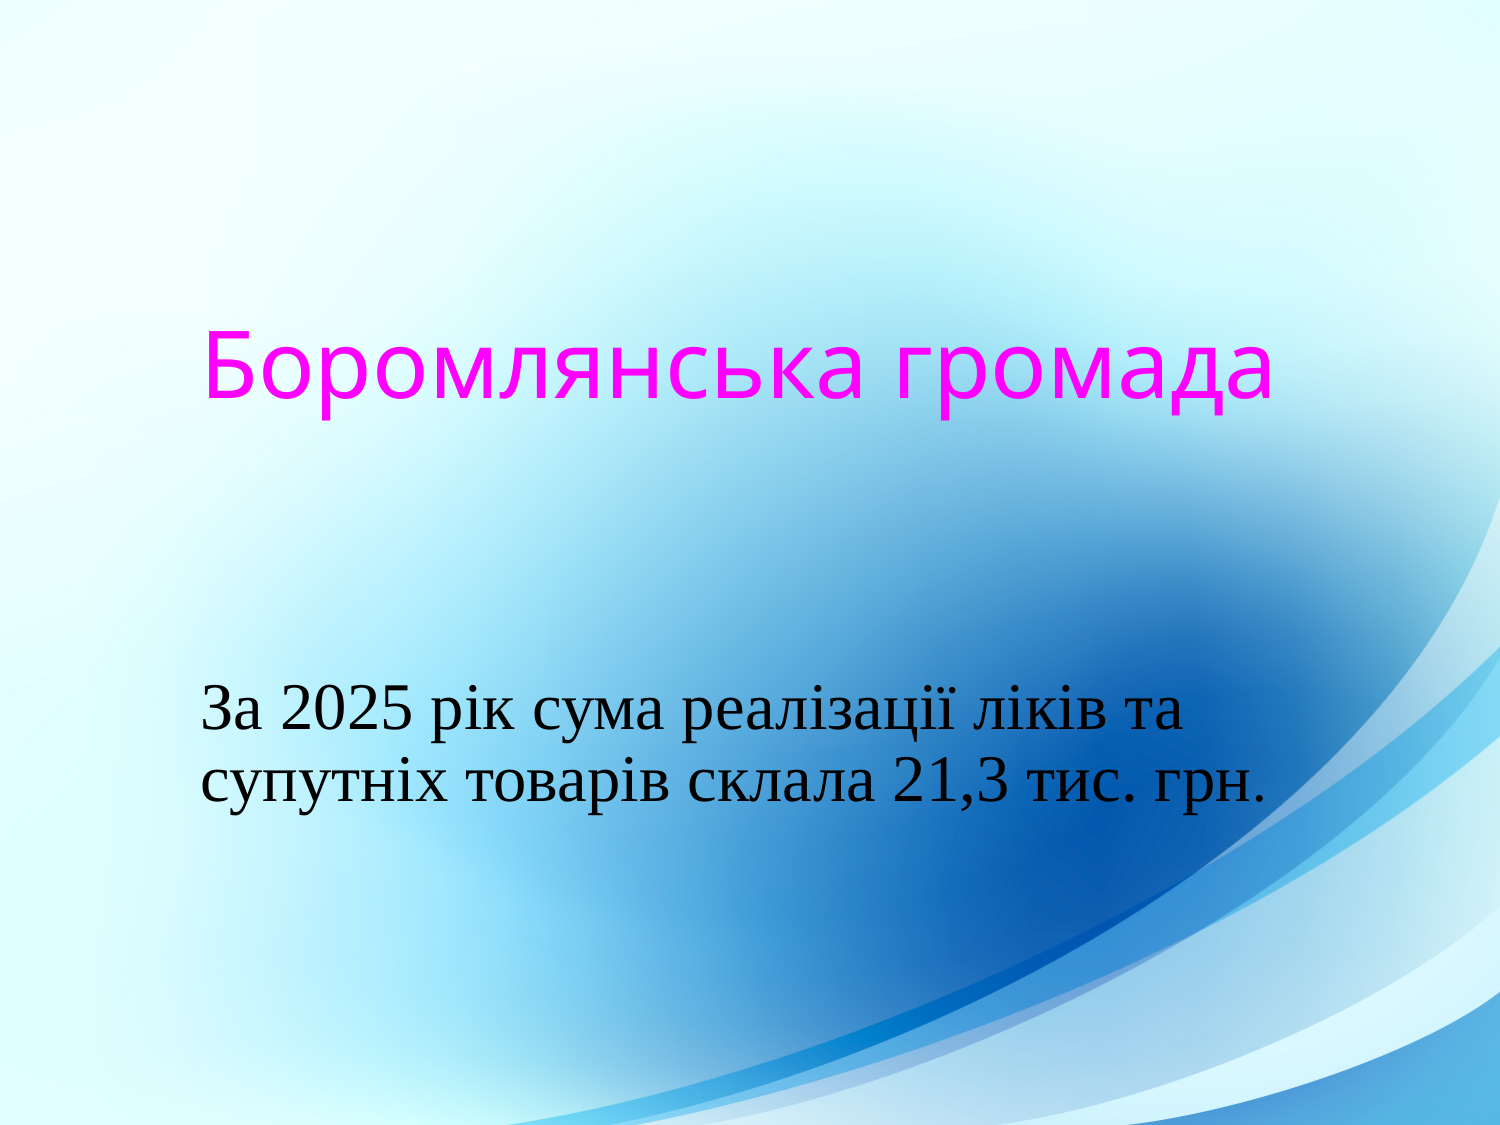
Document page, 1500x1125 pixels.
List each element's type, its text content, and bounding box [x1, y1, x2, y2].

picture [0, 0, 1500, 1125]
subtitle За 2025 рік сума реалізації ліків та супутніх товарів склала 21,3 тис. грн. [185, 664, 1385, 1065]
title Боромлянська громада [185, 205, 1444, 427]
